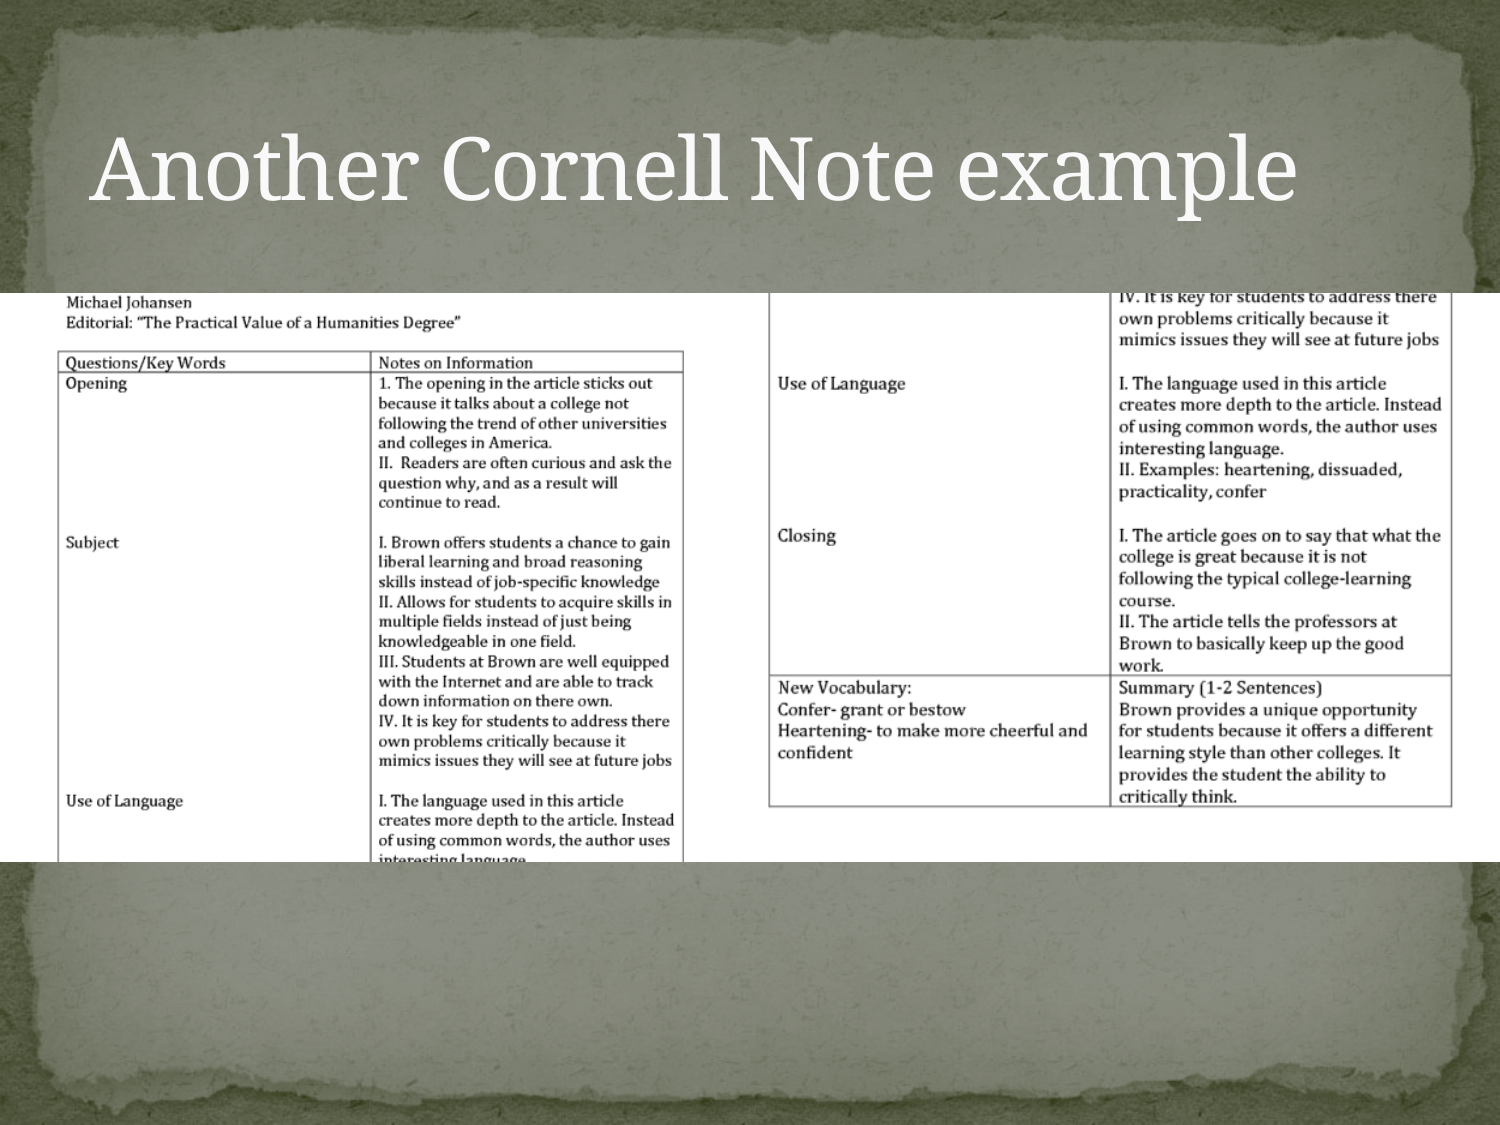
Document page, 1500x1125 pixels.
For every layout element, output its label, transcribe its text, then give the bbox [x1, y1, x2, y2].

picture [0, 293, 1500, 862]
title Another Cornell Note example [74, 24, 1425, 225]
